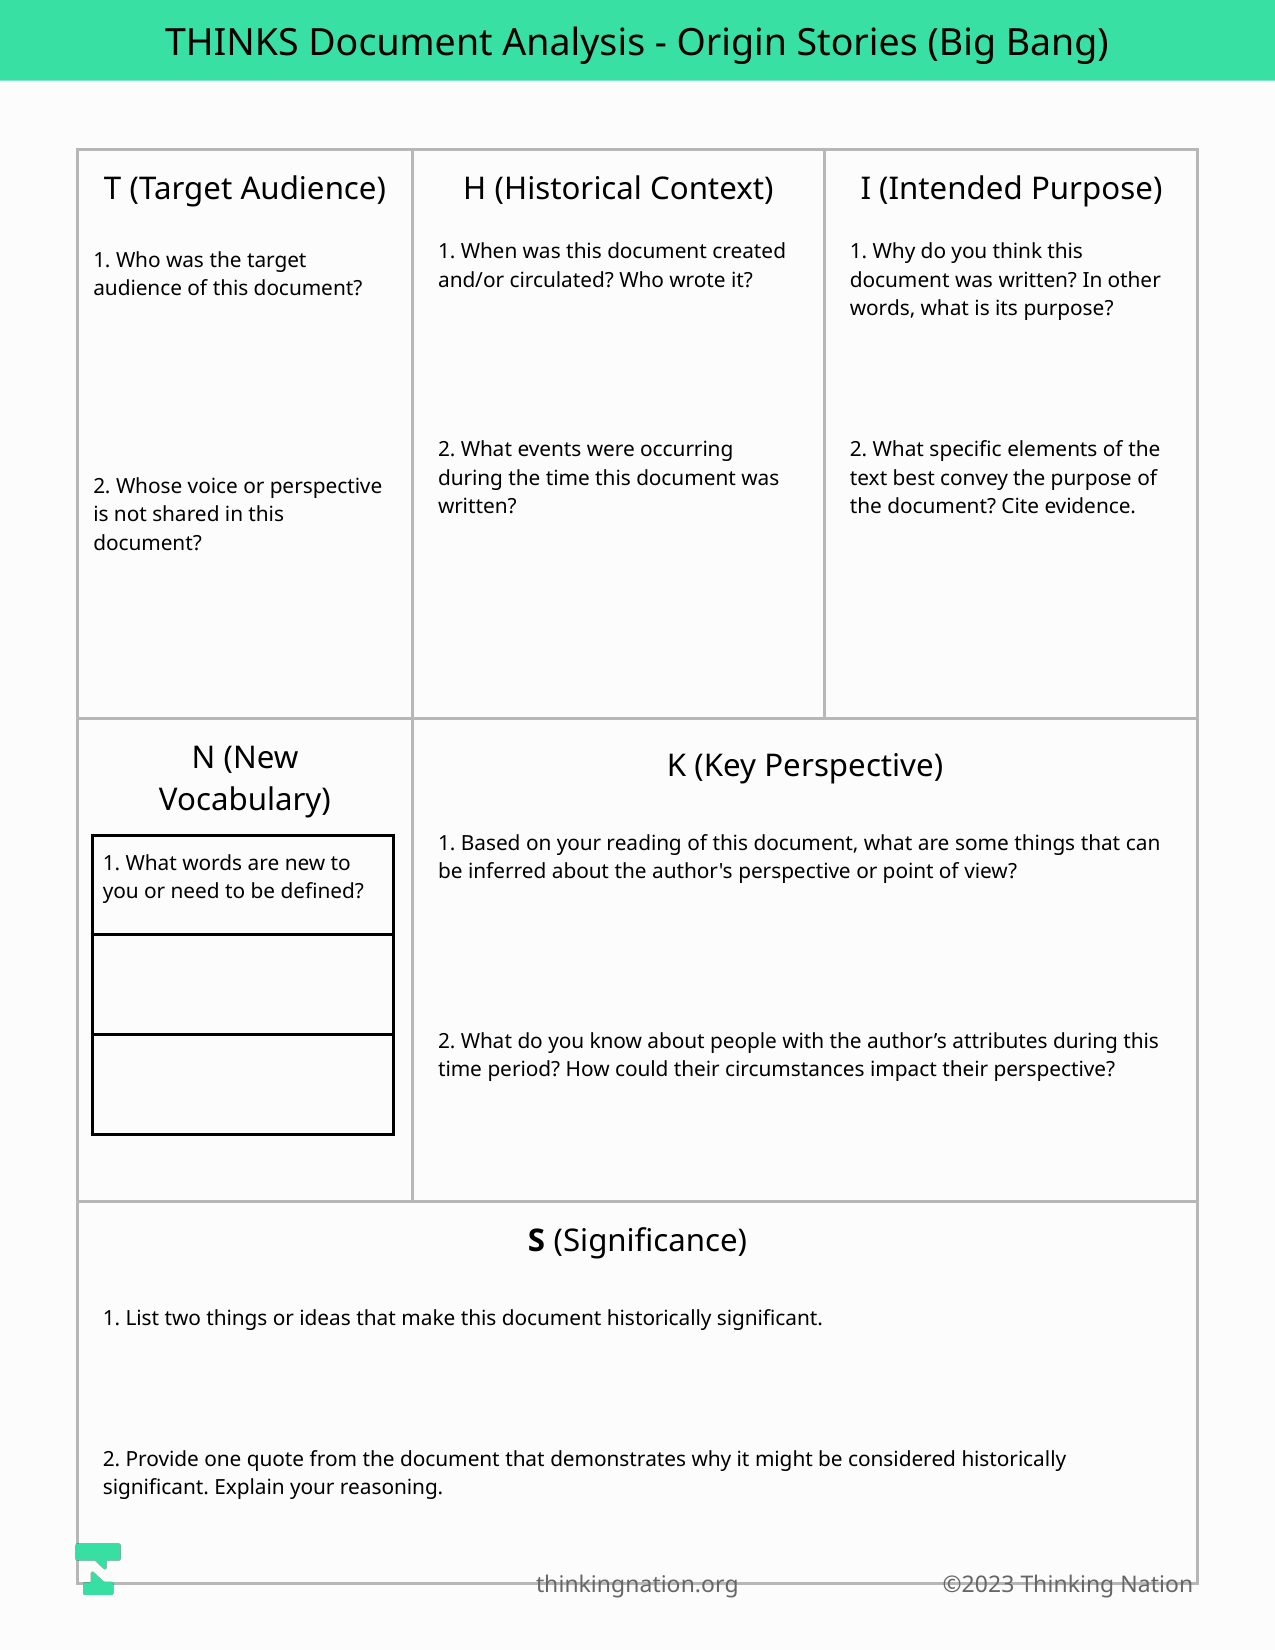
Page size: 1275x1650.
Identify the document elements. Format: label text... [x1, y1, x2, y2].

table_cell [94, 936, 392, 1033]
table_cell [94, 1036, 392, 1133]
table_cell N (New Vocabulary) 1. What words are new to you or need to be defined? [79, 720, 411, 1200]
table_header [94, 837, 392, 933]
text_box ©2023 Thinking Nation [907, 1553, 1210, 1605]
table_header I (Intended Purpose) 1. Why do you think this document was written? In other words, what is its purpose? 2. What specific elements of the text best convey the purpose of the document? Cite evidence. [826, 151, 1196, 717]
text_box THINKS Document Analysis - Origin Stories (Big Bang) [0, 0, 1275, 81]
table_cell S (Significance) 1. List two things or ideas that make this document historically significant. 2. Provide one quote from the document that demonstrates why it might be considered historically significant. Explain your reasoning. [79, 1203, 1196, 1582]
text_box thinkingnation.org [486, 1553, 789, 1605]
table_header H (Historical Context) 1. When was this document created and/or circulated? Who wrote it? 2. What events were occurring during the time this document was written? [414, 151, 823, 717]
table_cell K (Key Perspective) 1. Based on your reading of this document, what are some things that can be inferred about the author's perspective or point of view? 2. What do you know about people with the author’s attributes during this time period? How could their circumstances impact their perspective? [414, 720, 1196, 1200]
table_header T (Target Audience) 1. Who was the target audience of this document? 2. Whose voice or perspective is not shared in this document? [79, 151, 411, 717]
picture [62, 1533, 134, 1605]
